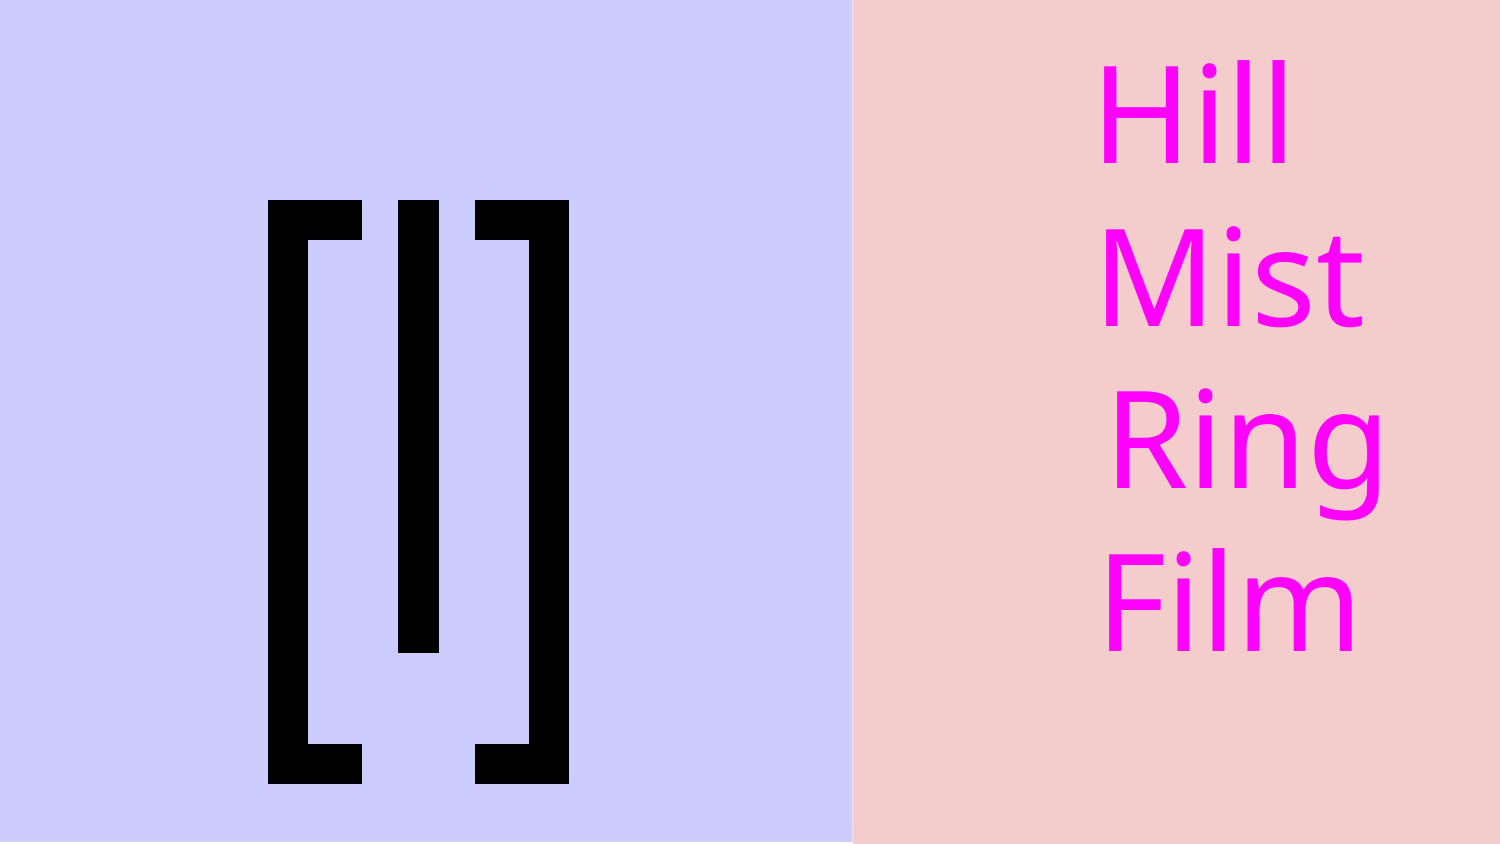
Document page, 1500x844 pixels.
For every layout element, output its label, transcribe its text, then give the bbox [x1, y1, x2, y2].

picture [0, 0, 853, 844]
title Hill Mist Ring Film [904, 61, 1449, 694]
